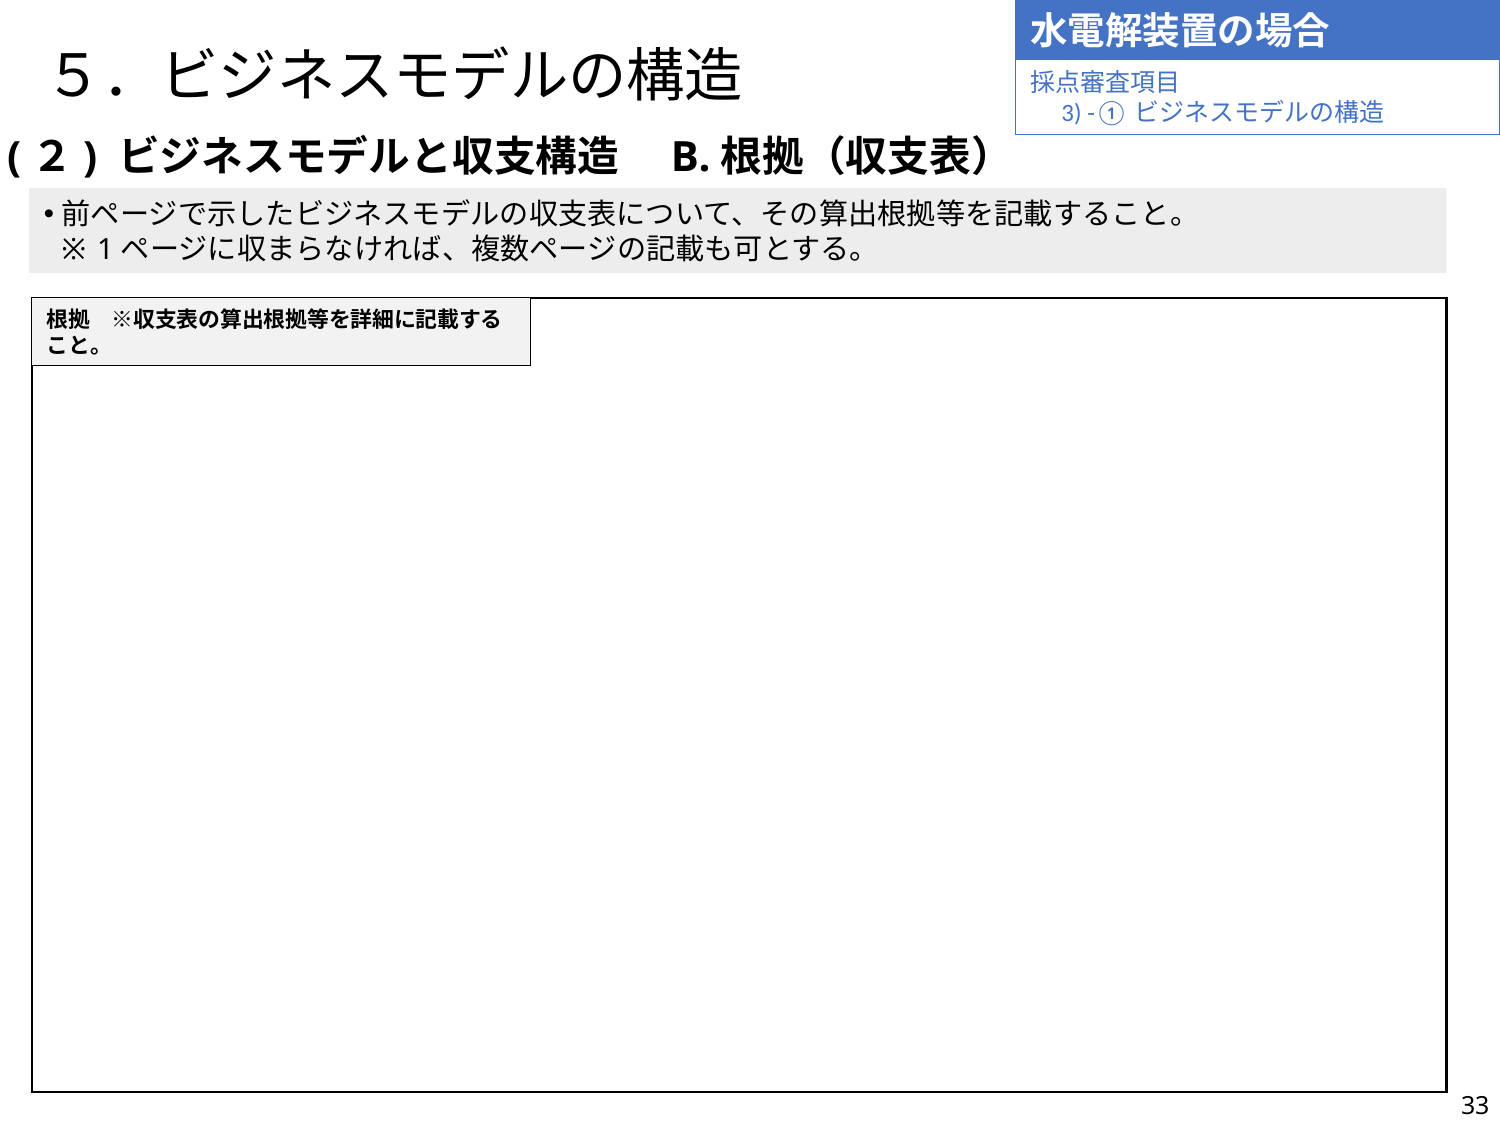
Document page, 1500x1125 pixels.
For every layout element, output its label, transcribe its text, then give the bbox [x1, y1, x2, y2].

title ５．ビジネスモデルの構造 [29, 33, 1015, 122]
text_box 採点審査項目 3) -①ビジネスモデルの構造 [1015, 60, 1500, 135]
text_box 前ページで示したビジネスモデルの収支表について、その算出根拠等を記載すること。 1ページに収まらなければ、複数ページの記載も可とする。 [29, 188, 1447, 273]
text_box [31, 297, 1448, 1093]
text_box 根拠 ※収支表の算出根拠等を詳細に記載すること。 [31, 297, 531, 366]
text_box 水電解装置の場合 [1015, 0, 1500, 60]
text_box (２) ビジネスモデルと収支構造 B.根拠（収支表） [0, 122, 1028, 188]
